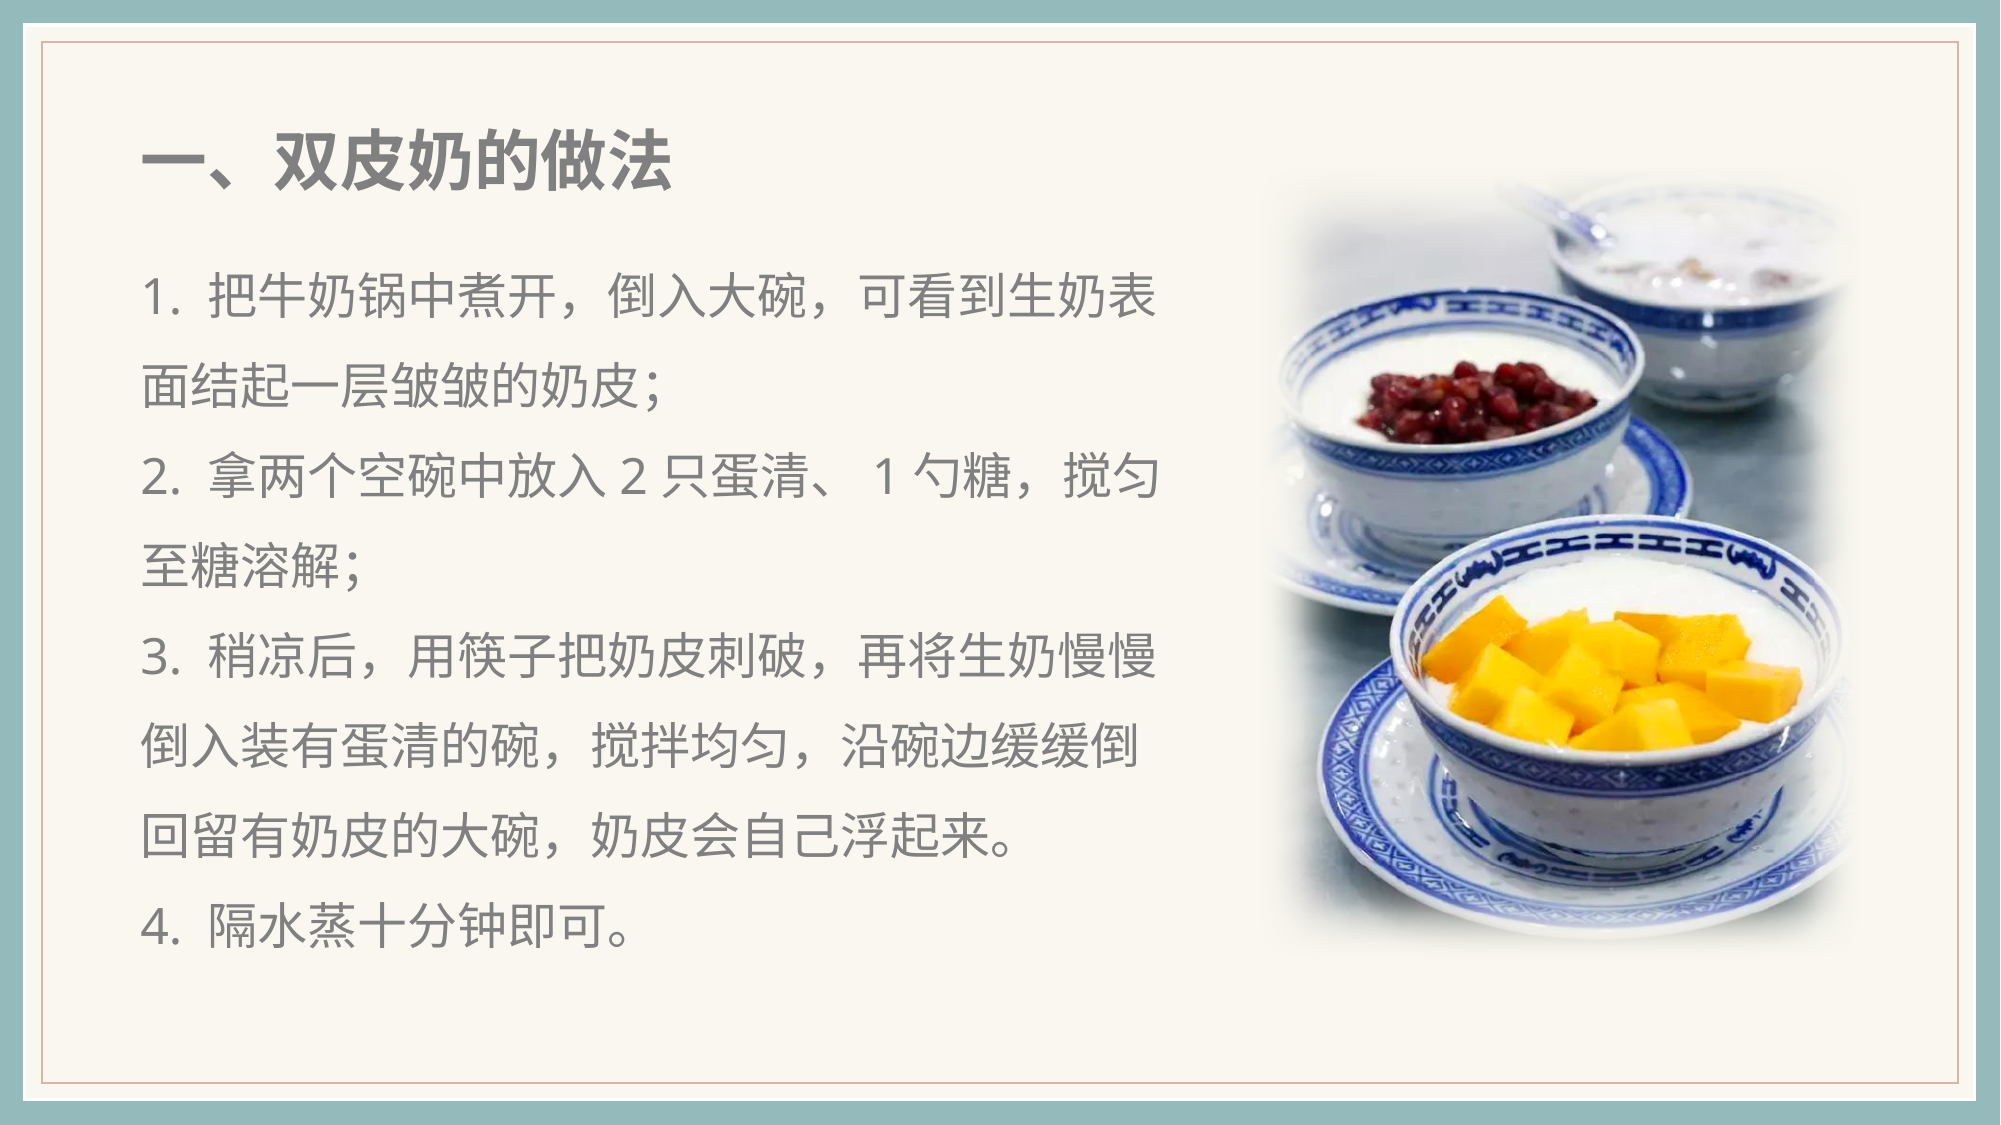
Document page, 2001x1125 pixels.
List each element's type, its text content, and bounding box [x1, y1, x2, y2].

text_box 1. 把牛奶锅中煮开，倒入大碗，可看到生奶表面结起一层皱皱的奶皮； 2. 拿两个空碗中放入2只蛋清、1勺糖，搅匀至糖溶解； 3. 稍凉后，用筷子把奶皮刺破，再将生奶慢慢倒入装有蛋清的碗，搅拌均匀，沿碗边缓缓倒回留有奶皮的大碗，奶皮会自己浮起来。 4. 隔水蒸十分钟即可。 [125, 227, 1185, 962]
picture [1257, 165, 1861, 959]
text_box 一、双皮奶的做法 [125, 111, 690, 206]
